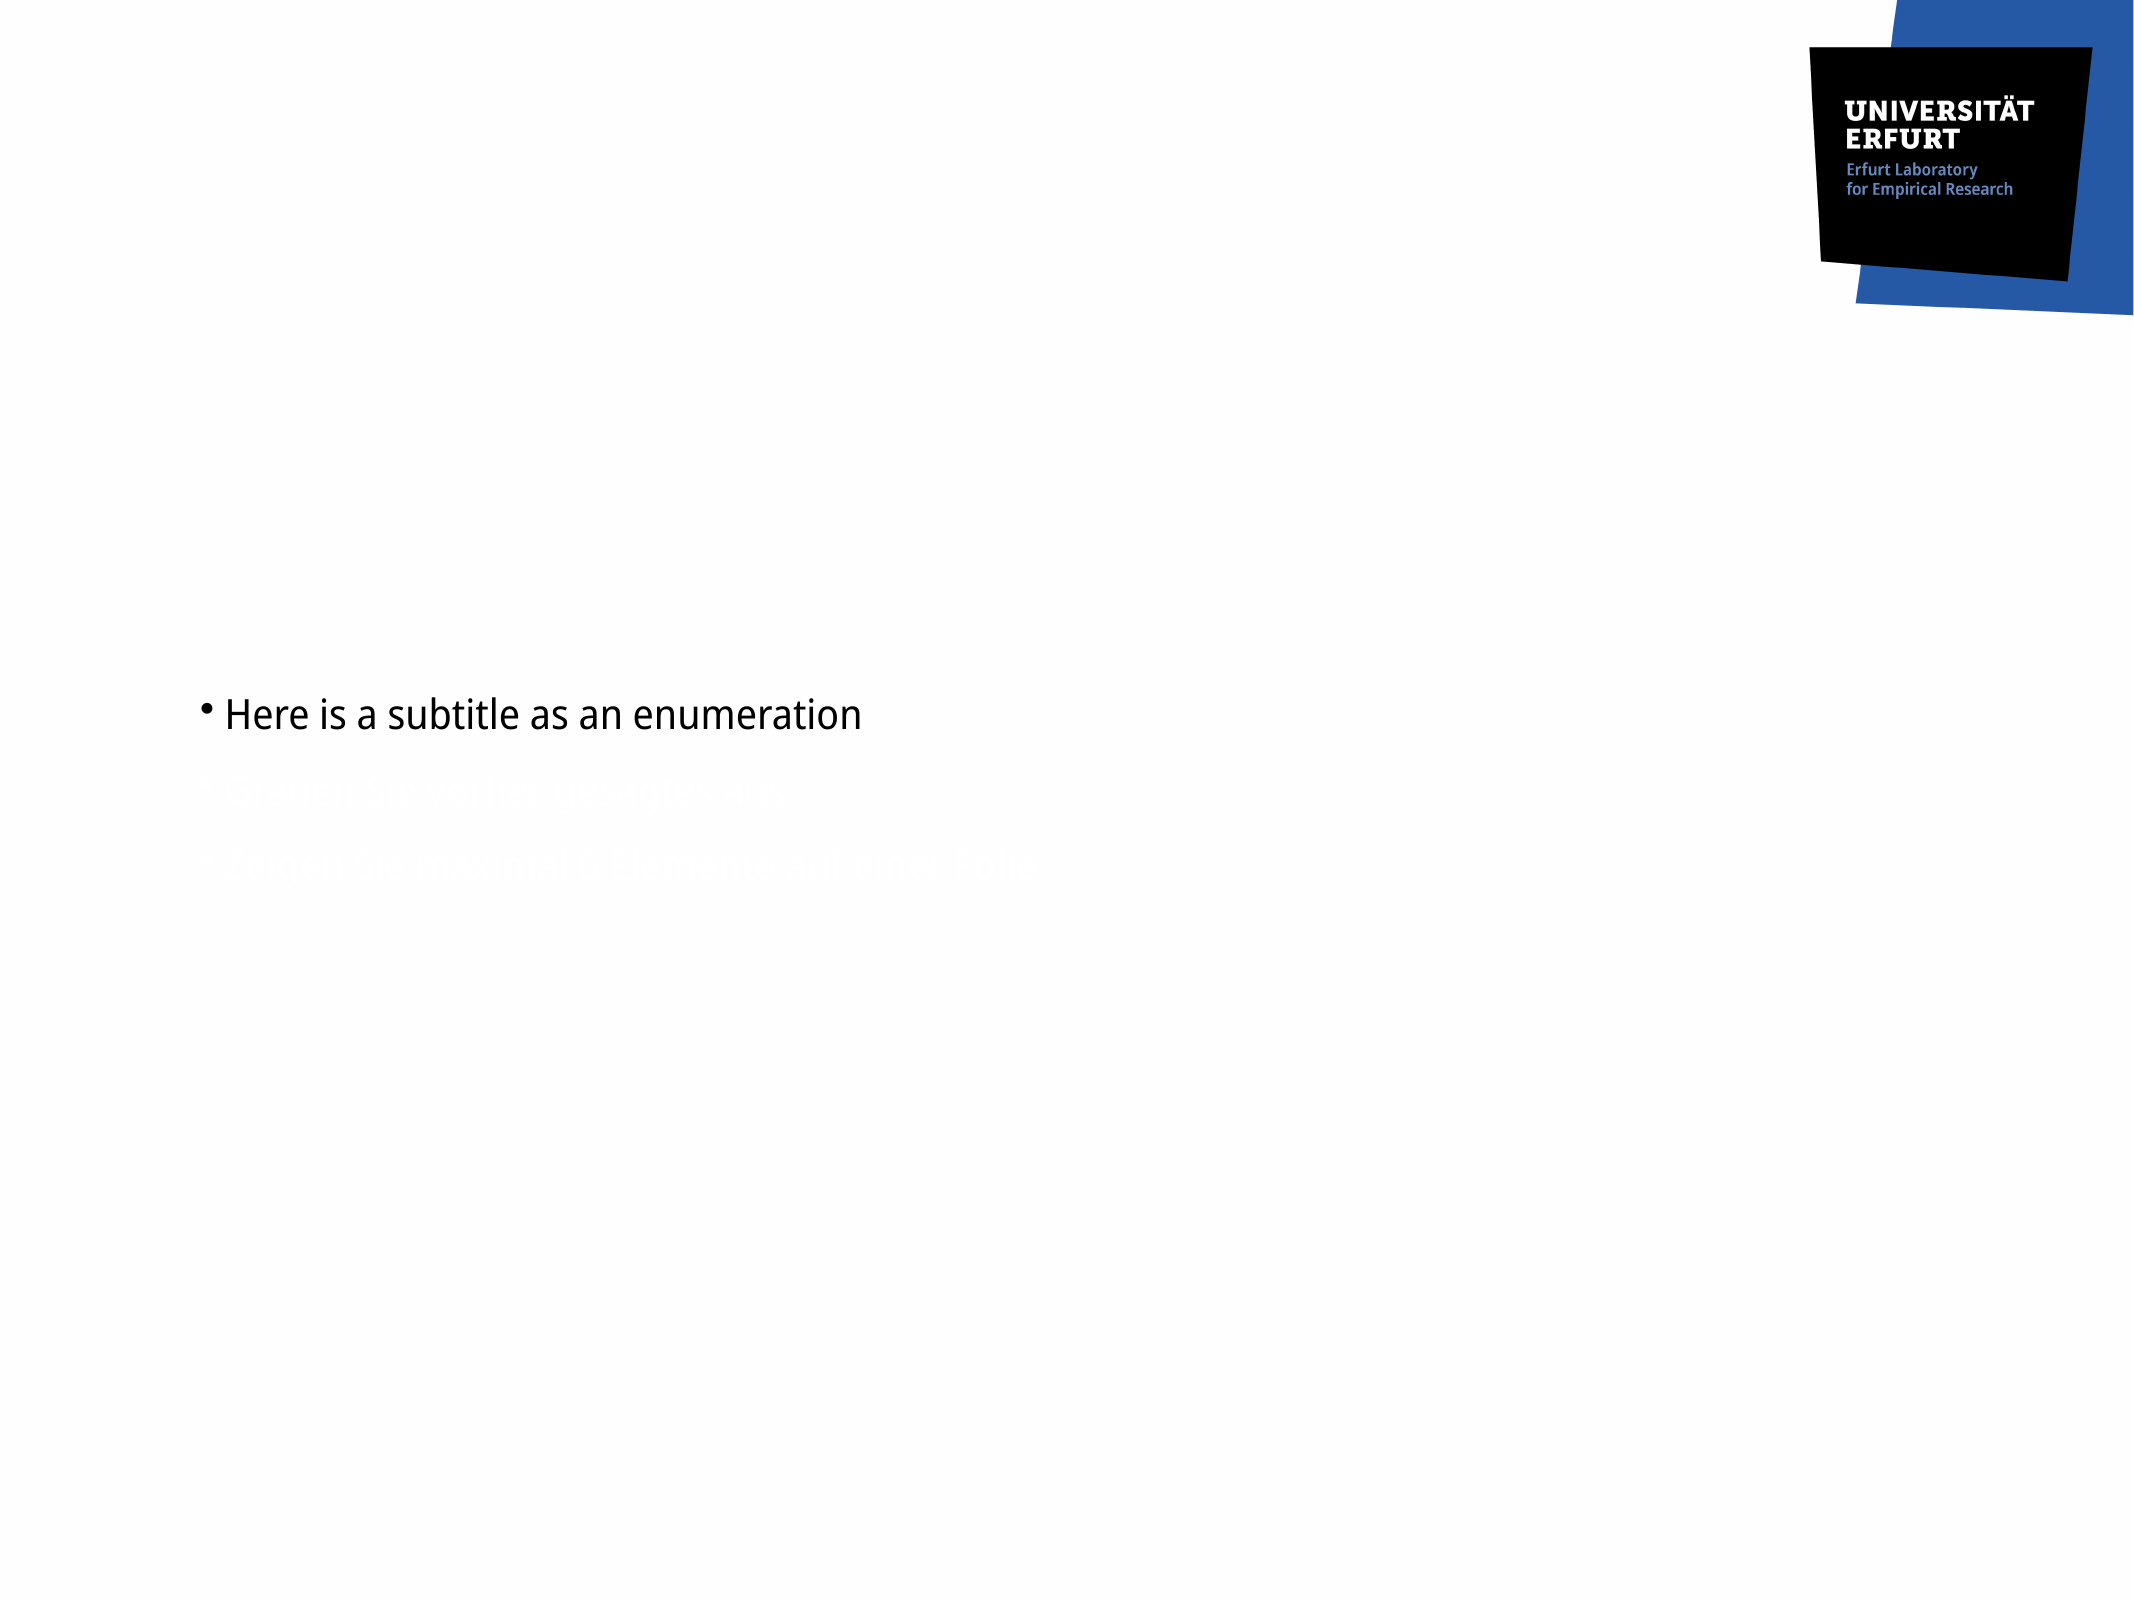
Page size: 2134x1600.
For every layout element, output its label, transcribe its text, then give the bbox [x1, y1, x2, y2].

text_box Here is a subtitle as an enumeration Grauen Sie vorher gesagtes aus Zeigen Sie maximal 6 Elemente auf einer Folie [191, 654, 1909, 977]
picture [0, 0, 2134, 1600]
